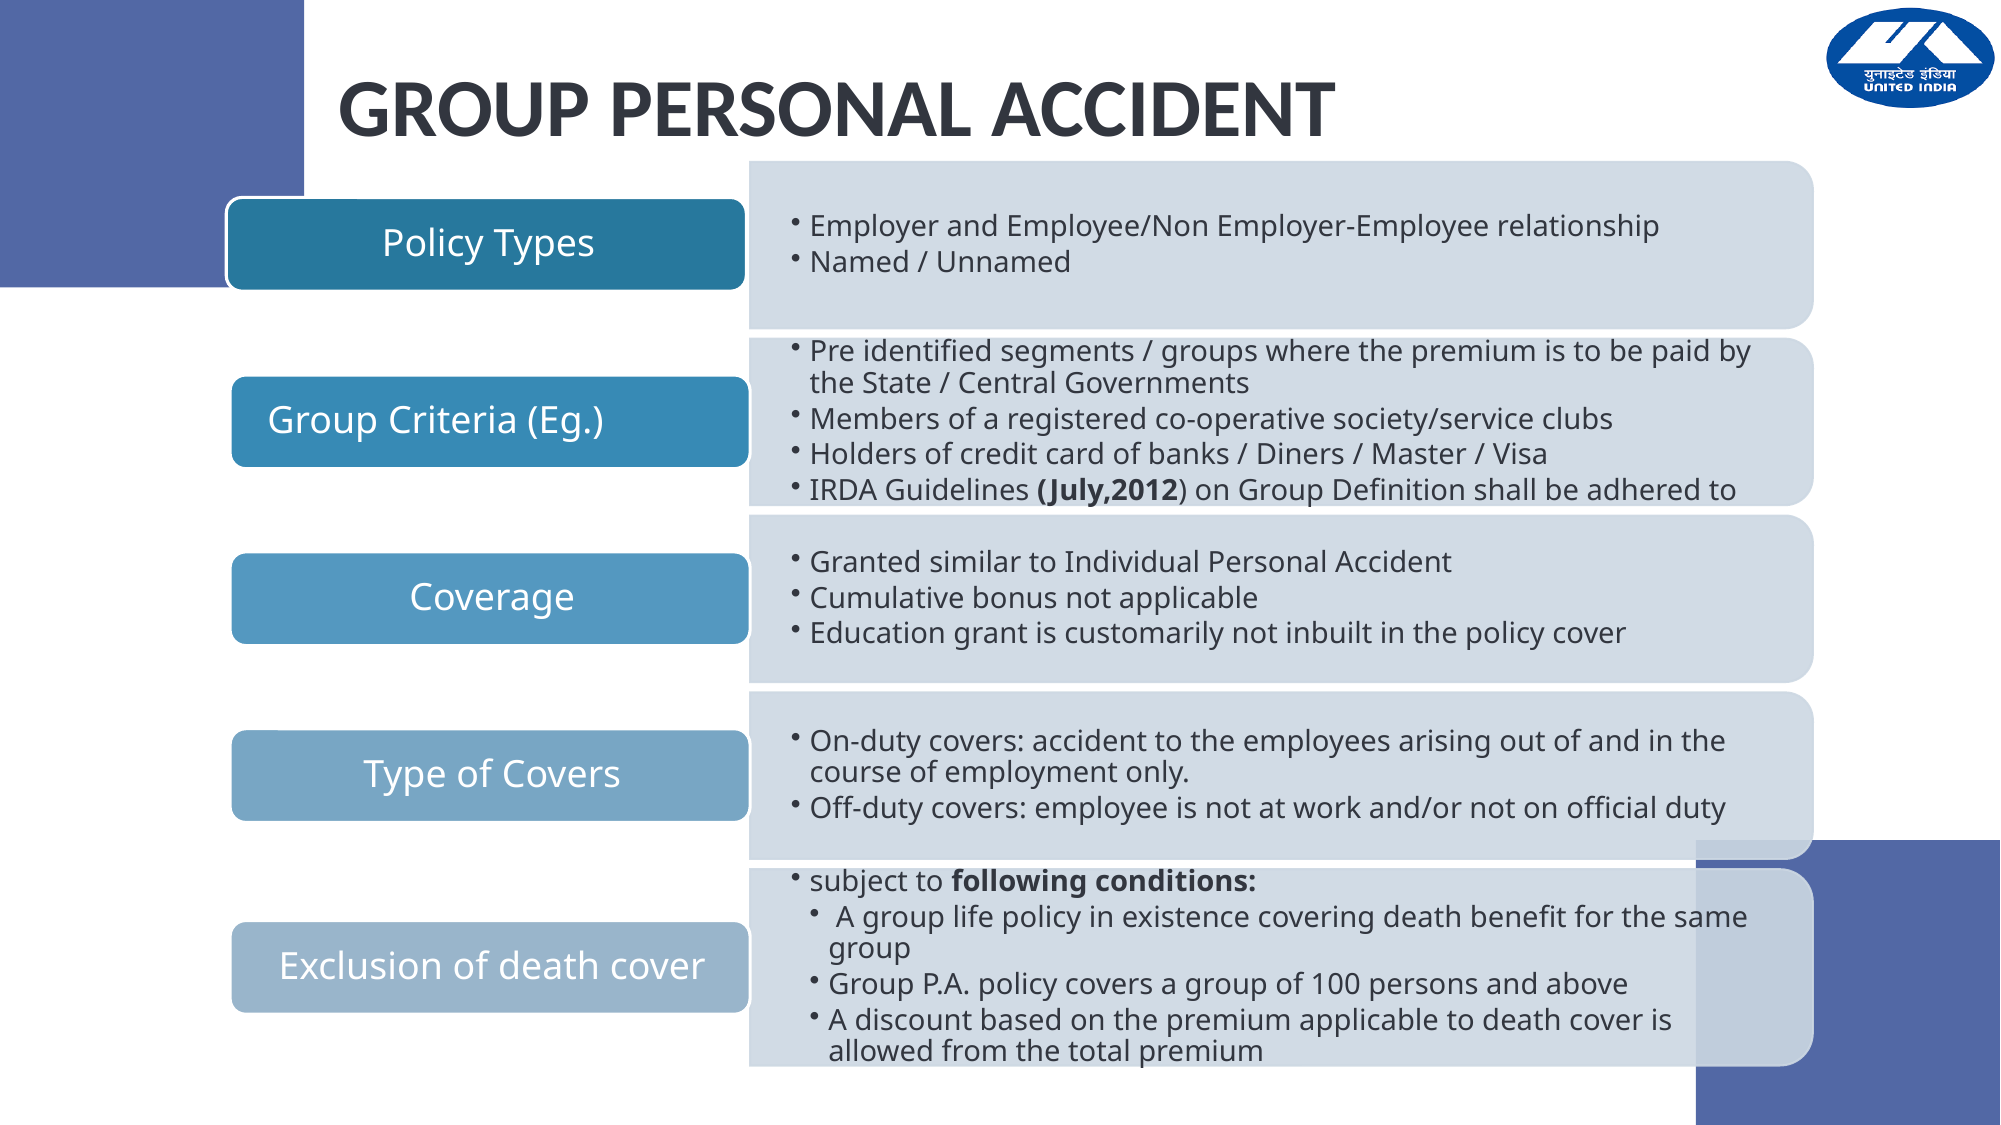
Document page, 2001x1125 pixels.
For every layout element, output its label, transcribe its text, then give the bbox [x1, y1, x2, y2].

text_box GROUP PERSONAL ACCIDENT [324, 57, 1939, 162]
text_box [191, 161, 1852, 1066]
picture [1820, 3, 2000, 111]
